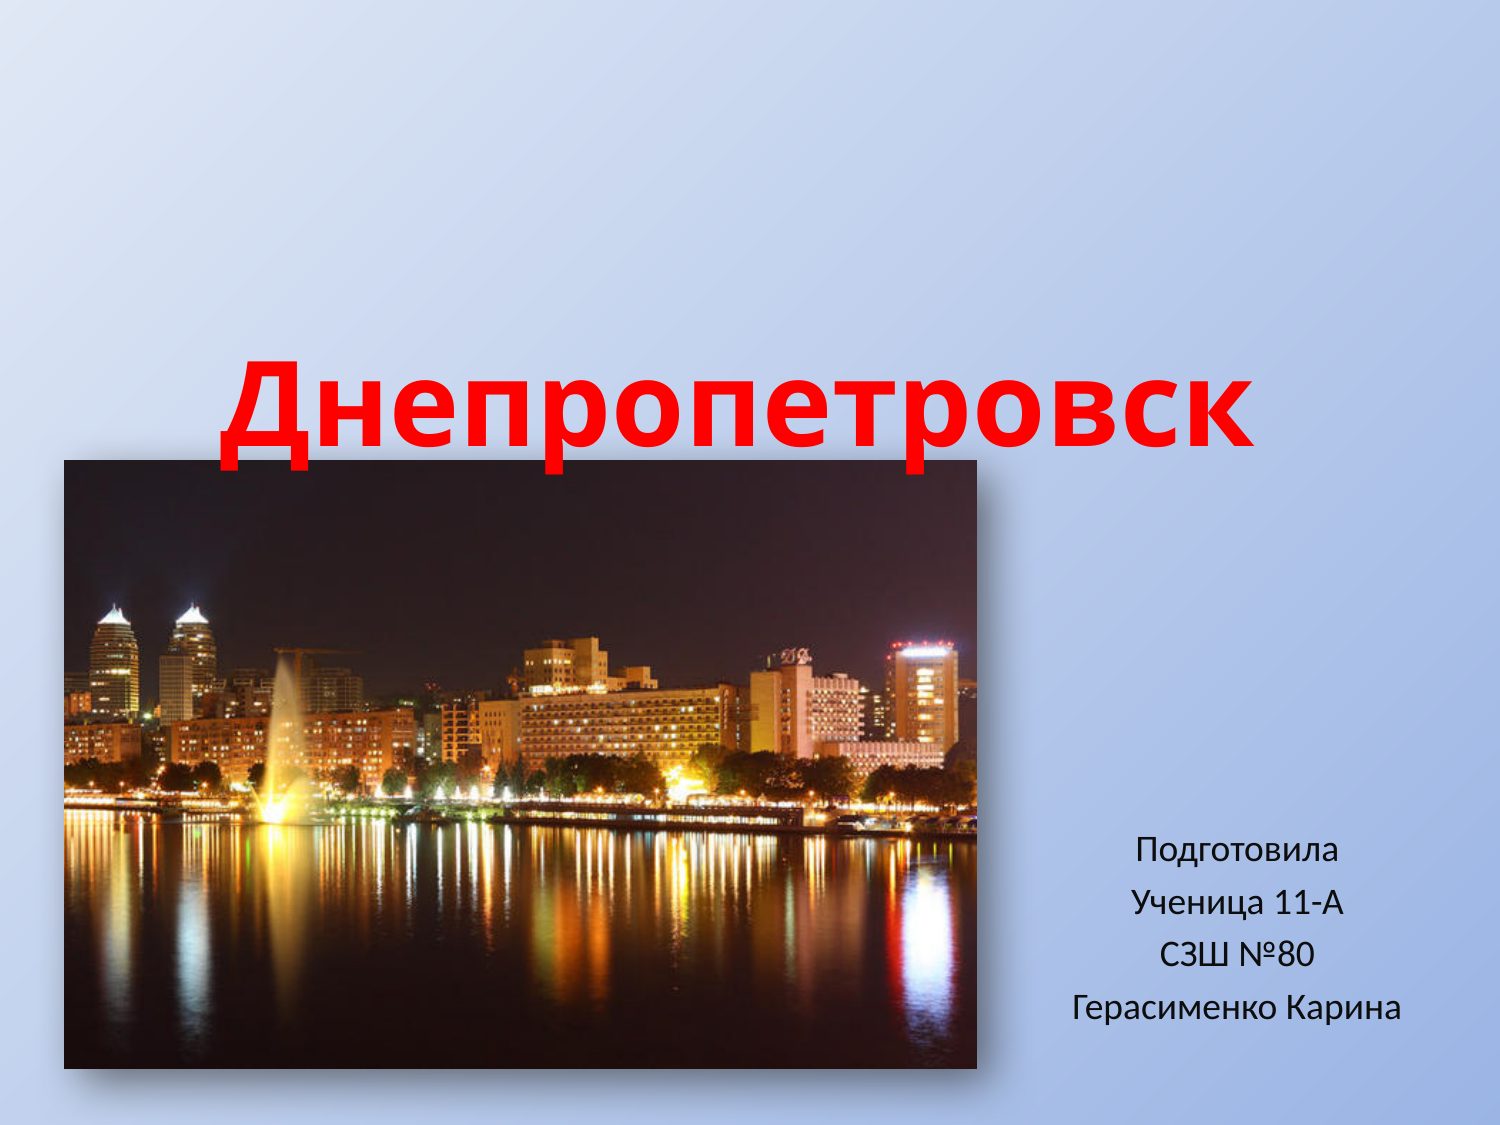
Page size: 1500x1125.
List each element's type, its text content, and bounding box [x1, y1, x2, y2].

picture [64, 459, 977, 1069]
subtitle Подготовила Ученица 11-А СЗШ №80 Герасименко Карина [980, 816, 1500, 1073]
title Днепропетровск [100, 278, 1376, 521]
